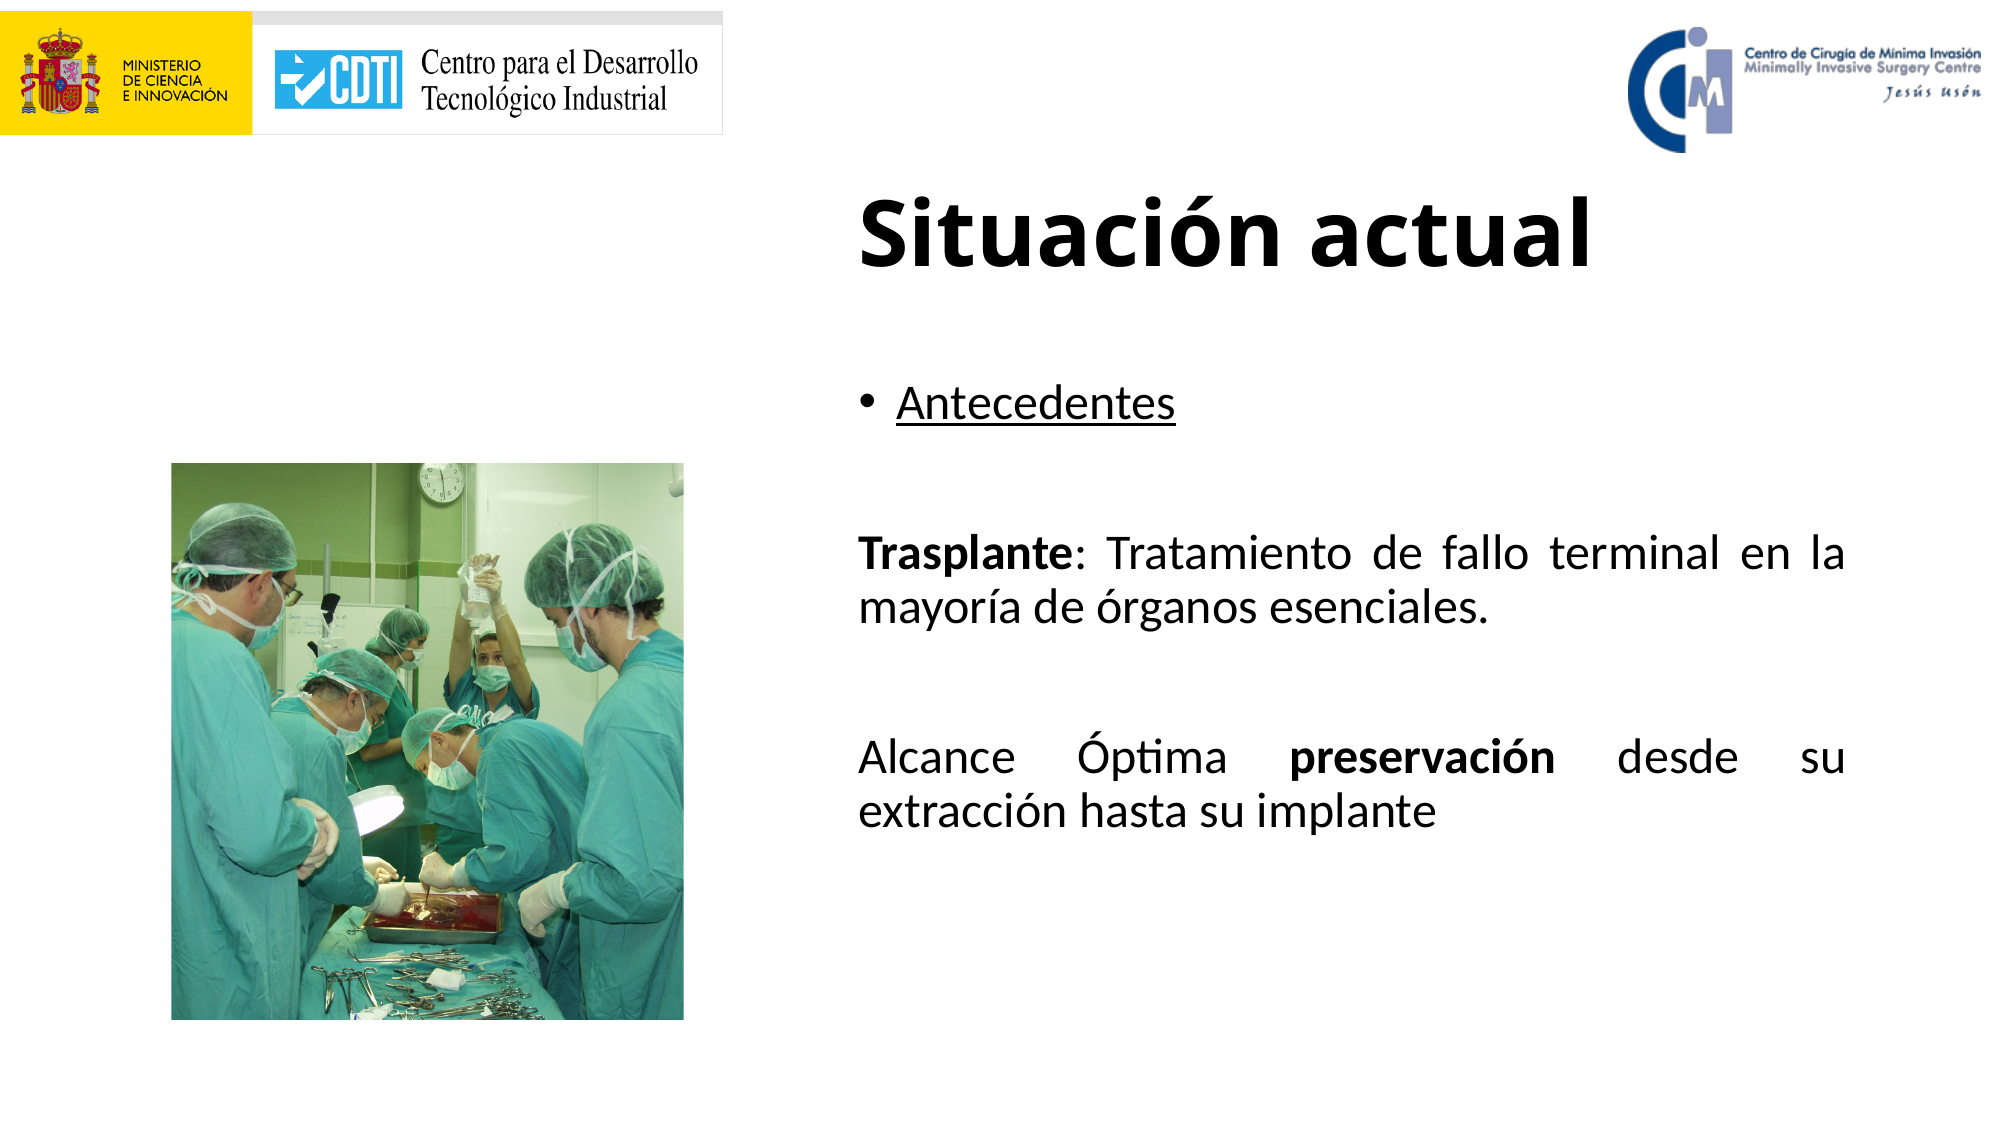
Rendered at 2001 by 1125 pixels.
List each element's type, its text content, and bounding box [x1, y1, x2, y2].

picture [1628, 27, 1981, 153]
list Antecedentes Trasplante: Tratamiento de fallo terminal en la mayoría de órganos esenciales. Alcance Óptima preservación desde su extracción hasta su implante [843, 369, 1862, 1020]
picture [0, 11, 723, 135]
picture [171, 463, 684, 1020]
title Situación actual [843, 126, 1862, 347]
